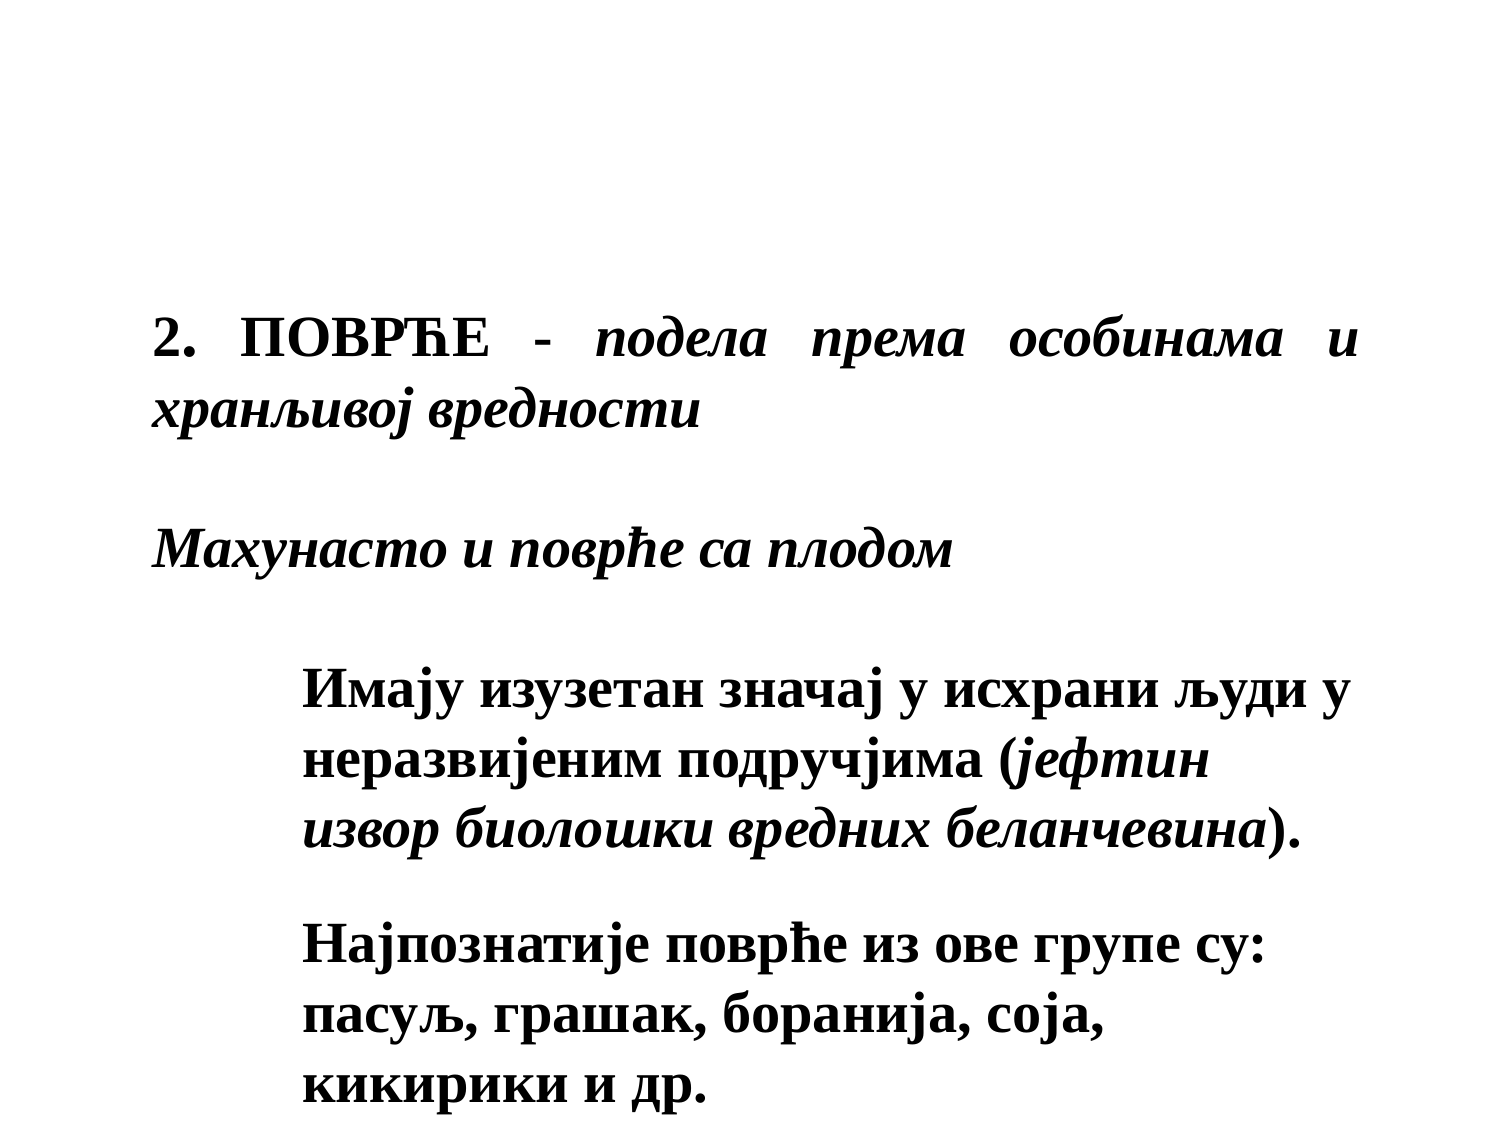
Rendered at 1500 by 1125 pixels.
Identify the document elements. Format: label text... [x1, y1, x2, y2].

text_box 2. ПОВРЋЕ - подела према особинама и хранљивој вредности Махунасто и поврће са плодом Имају изузетан значај у исхрани људи у неразвијеним подручјима (јефтин извор биолошки вредних беланчевина). Најпознатије поврће из ове групе су: пасуљ, грашак, боранија, соја, кикирики и др. [137, 281, 1375, 1122]
